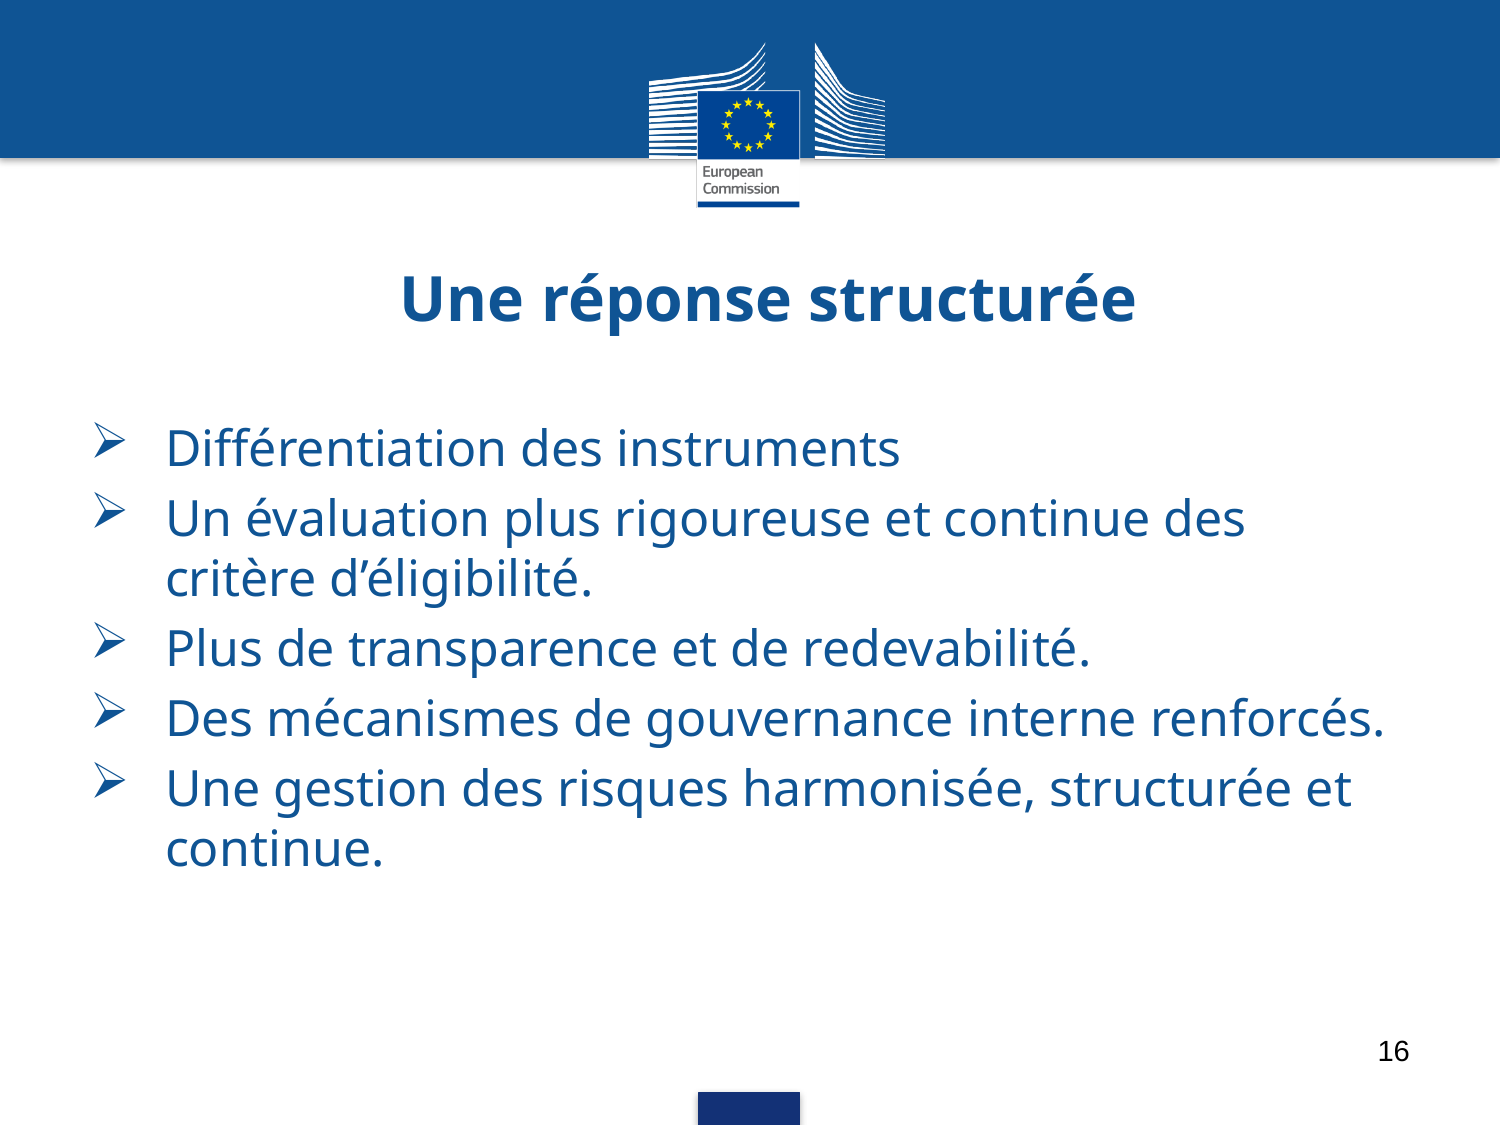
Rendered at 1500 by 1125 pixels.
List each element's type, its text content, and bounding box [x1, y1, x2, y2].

slide_number 16 [1074, 1024, 1426, 1103]
list Différentiation des instruments Un évaluation plus rigoureuse et continue des critère d’éligibilité. Plus de transparence et de redevabilité. Des mécanismes de gouvernance interne renforcés. Une gestion des risques harmonisée, structurée et continue. [74, 408, 1426, 988]
title Une réponse structurée [64, 219, 1416, 374]
picture [649, 42, 885, 208]
